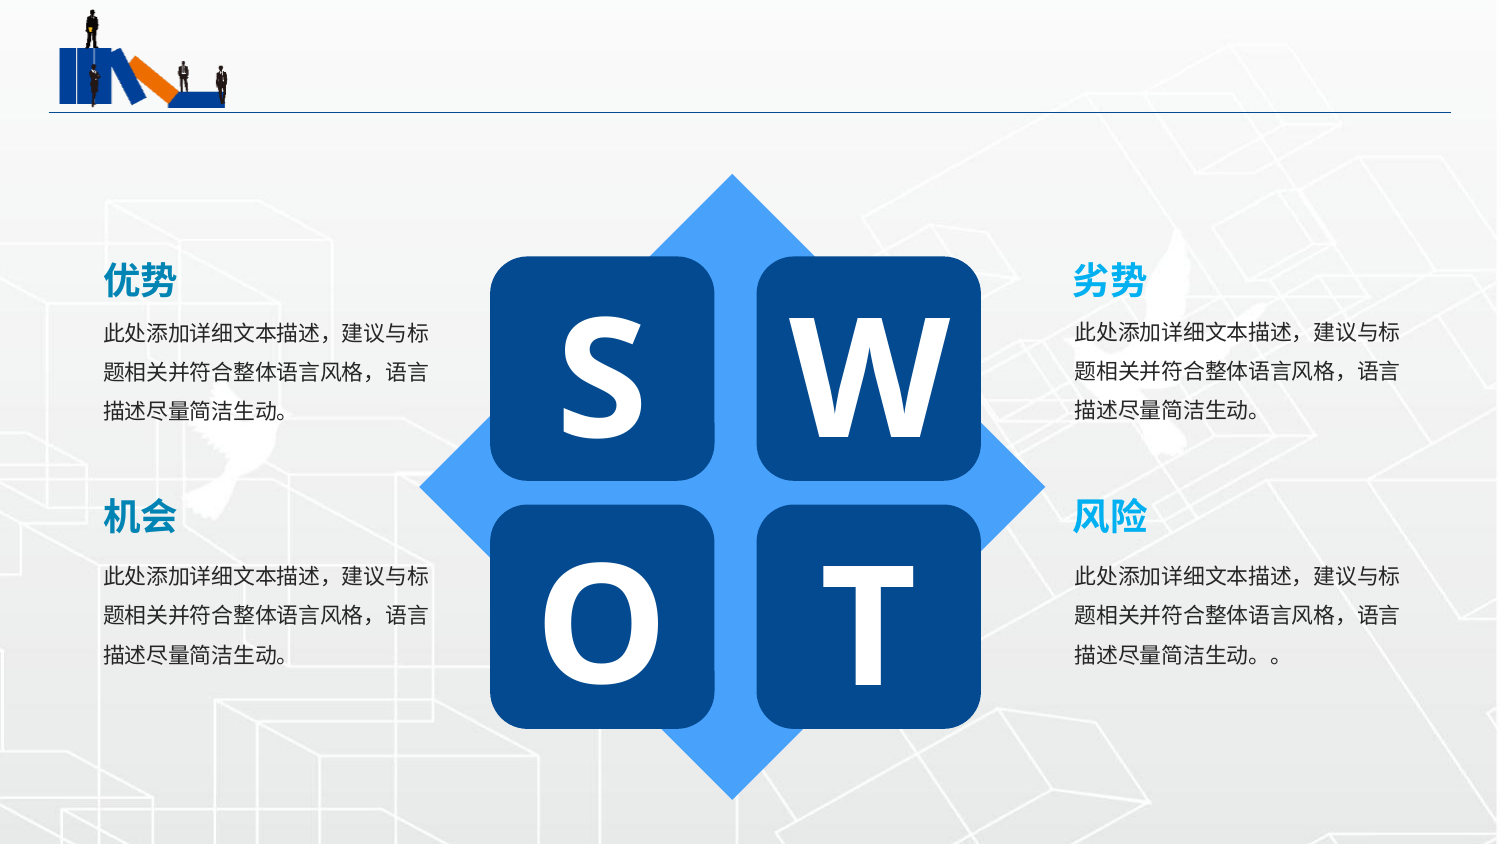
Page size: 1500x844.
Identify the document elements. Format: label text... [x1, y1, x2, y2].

text_box [489, 255, 716, 482]
text_box [755, 503, 982, 730]
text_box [88, 485, 464, 677]
text_box S [542, 263, 664, 479]
picture [0, 0, 1500, 844]
text_box [419, 172, 1047, 802]
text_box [1057, 485, 1436, 677]
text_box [88, 249, 464, 434]
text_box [1057, 249, 1436, 433]
text_box [489, 503, 716, 730]
text_box T [805, 511, 932, 727]
text_box W [774, 263, 966, 479]
text_box [755, 255, 982, 477]
text_box O [521, 509, 684, 725]
